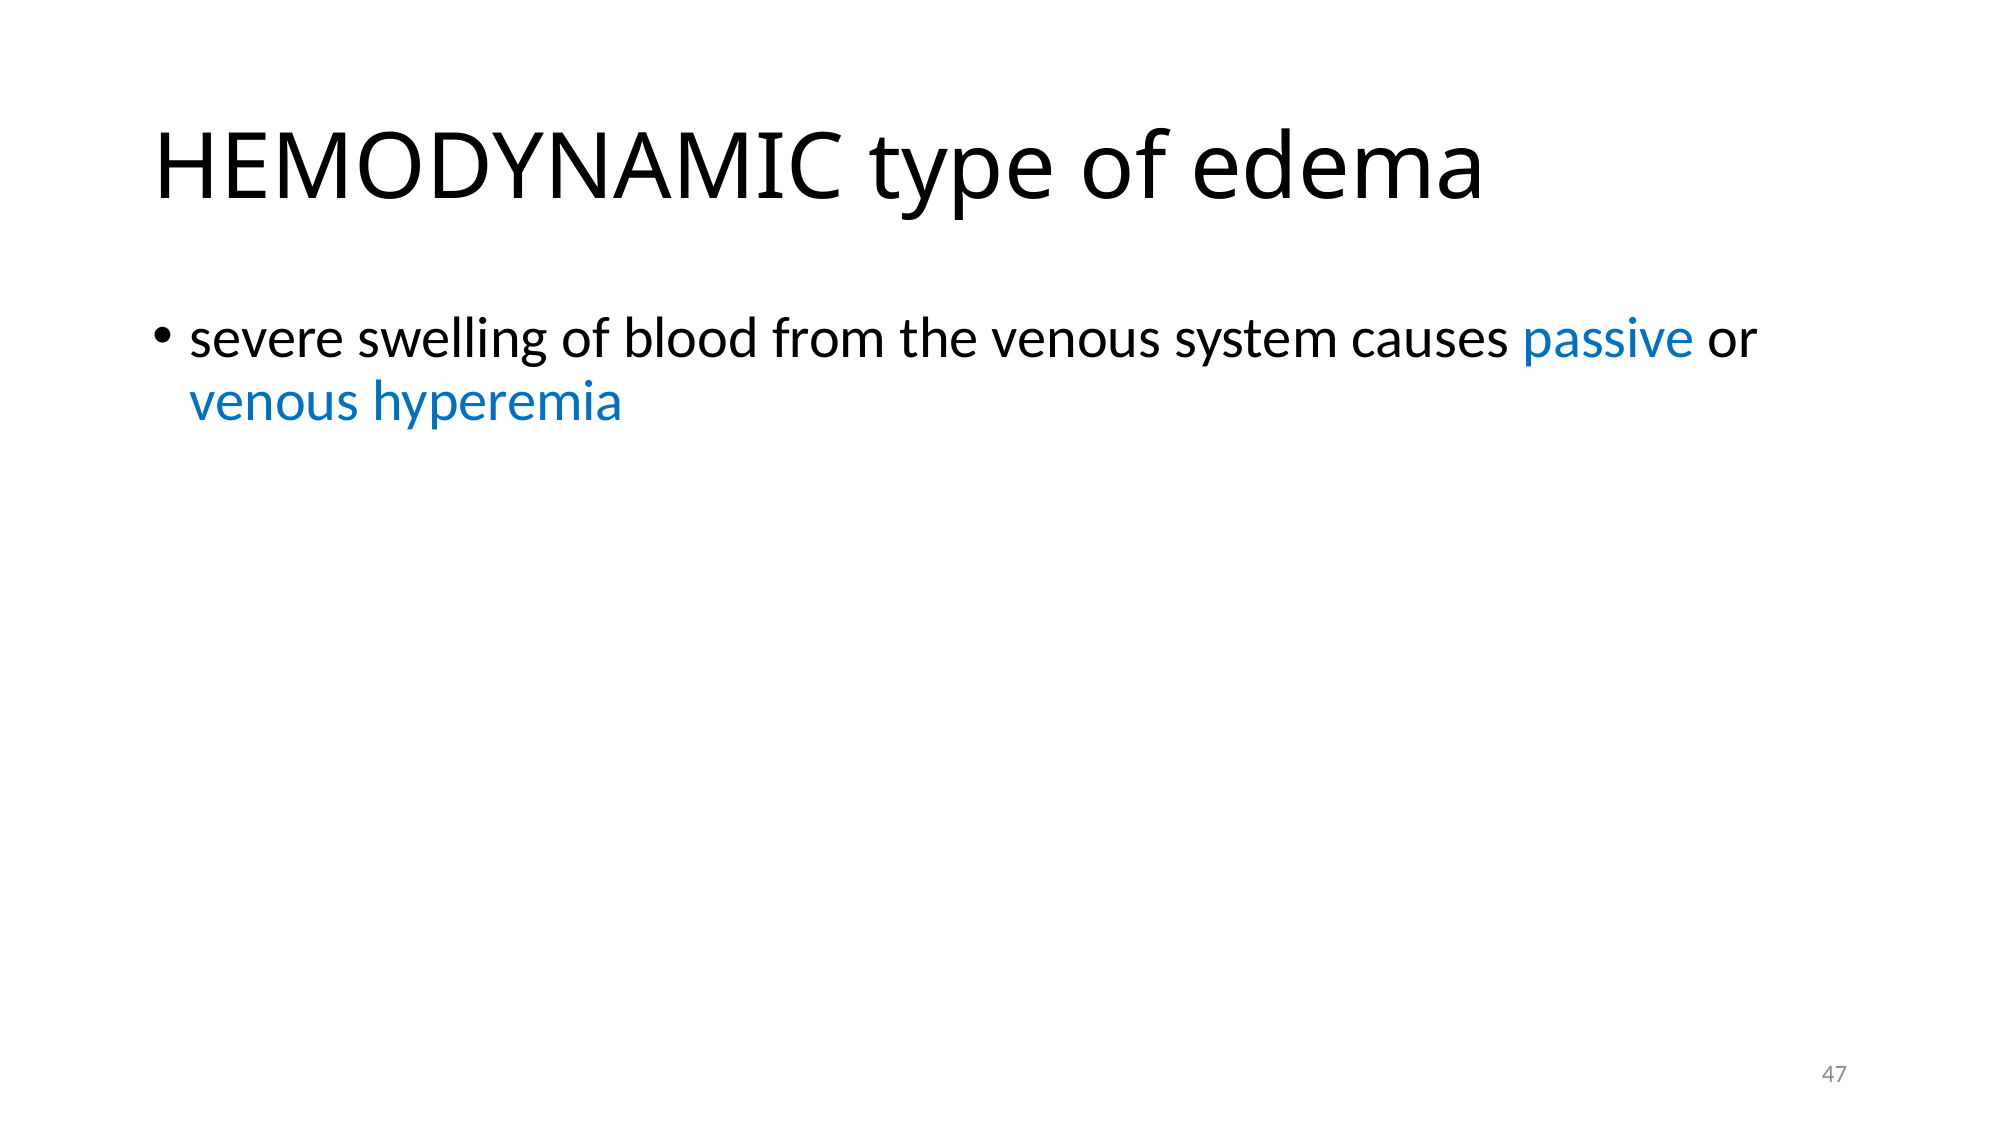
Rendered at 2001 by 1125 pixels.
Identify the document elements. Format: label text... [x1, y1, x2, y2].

list severe swelling of blood from the venous system causes passive or venous hyperemia [137, 299, 1863, 1014]
slide_number 47 [1412, 1042, 1863, 1103]
title HEMODYNAMIC type of edema [137, 59, 1863, 278]
